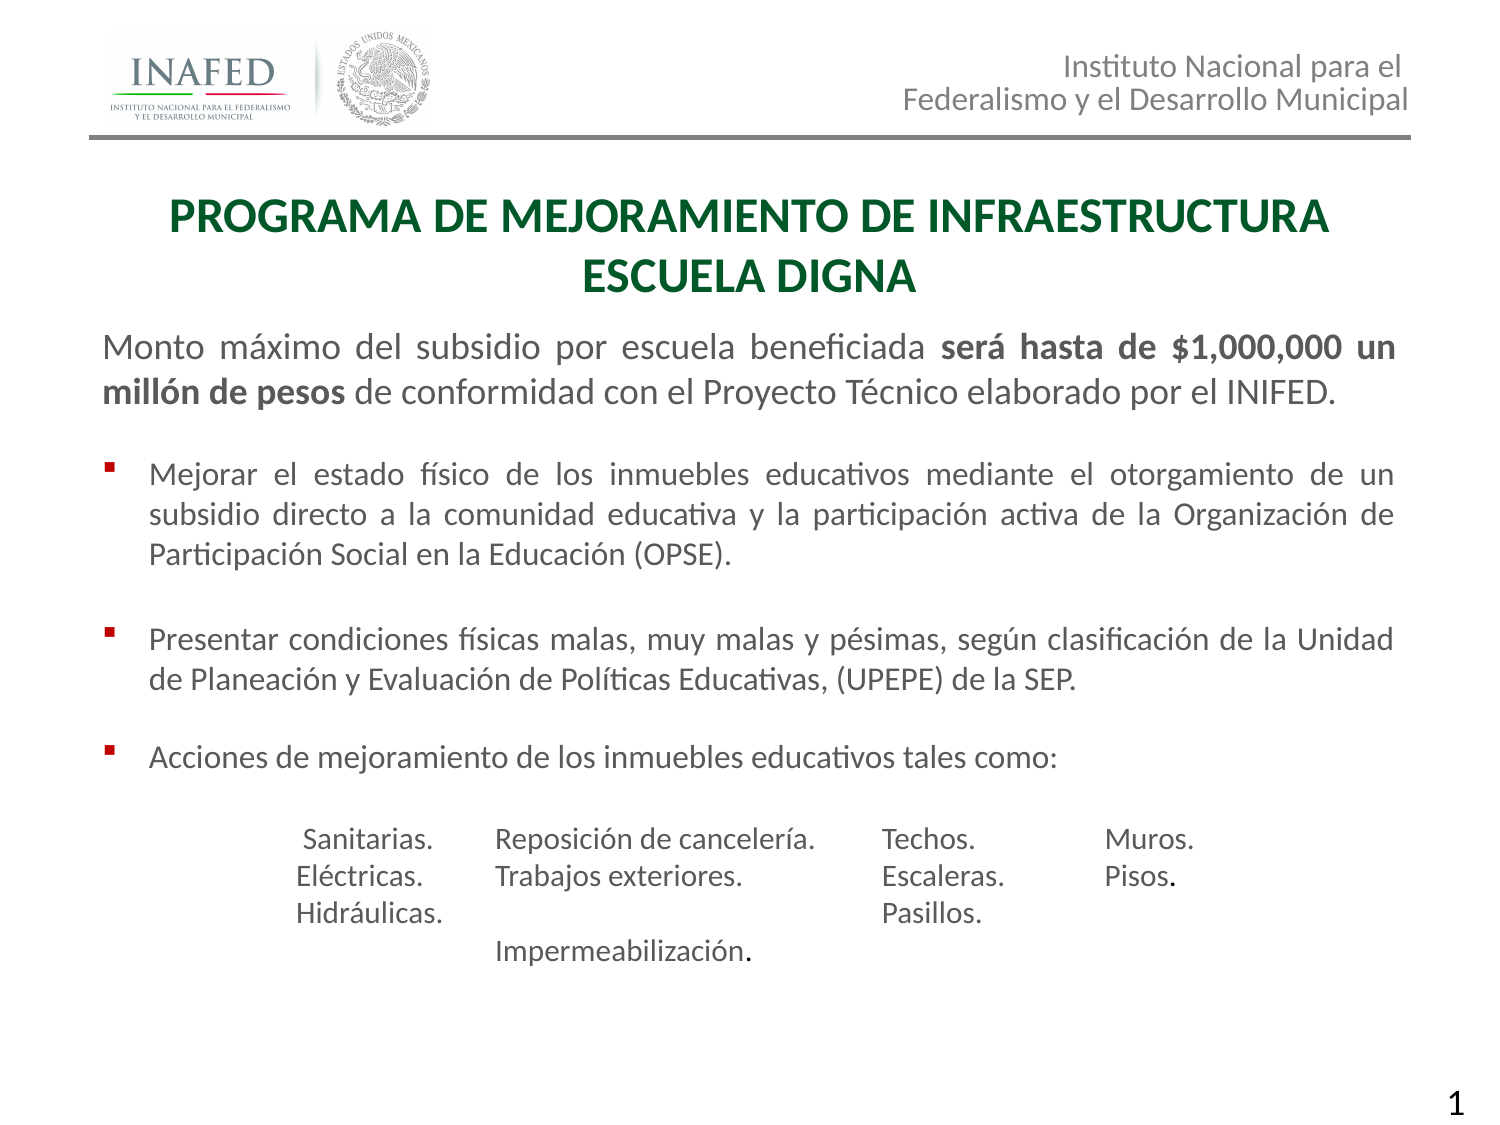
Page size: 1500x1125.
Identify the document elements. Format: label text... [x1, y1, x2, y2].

text_box Mejorar el estado físico de los inmuebles educativos mediante el otorgamiento de un subsidio directo a la comunidad educativa y la participación activa de la Organización de Participación Social en la Educación (OPSE). [87, 444, 1412, 580]
picture [110, 30, 430, 128]
text_box Acciones de mejoramiento de los inmuebles educativos tales como: [87, 727, 1412, 823]
text_box Sanitarias. Eléctricas. Hidráulicas. [281, 810, 480, 938]
text_box Presentar condiciones físicas malas, muy malas y pésimas, según clasificación de la Unidad de Planeación y Evaluación de Políticas Educativas, (UPEPE) de la SEP. [87, 609, 1412, 705]
text_box Techos. Escaleras. Pasillos. [867, 810, 1055, 938]
text_box Monto máximo del subsidio por escuela beneficiada será hasta de $1,000,000 un millón de pesos de conformidad con el Proyecto Técnico elaborado por el INIFED. [87, 314, 1412, 420]
text_box Reposición de cancelería. Trabajos exteriores. Impermeabilización. [480, 810, 856, 975]
text_box 1 [1411, 1070, 1500, 1125]
text_box PROGRAMA DE MEJORAMIENTO DE INFRAESTRUCTURA ESCUELA DIGNA [88, 174, 1412, 310]
text_box Muros. Pisos. [1089, 810, 1243, 901]
